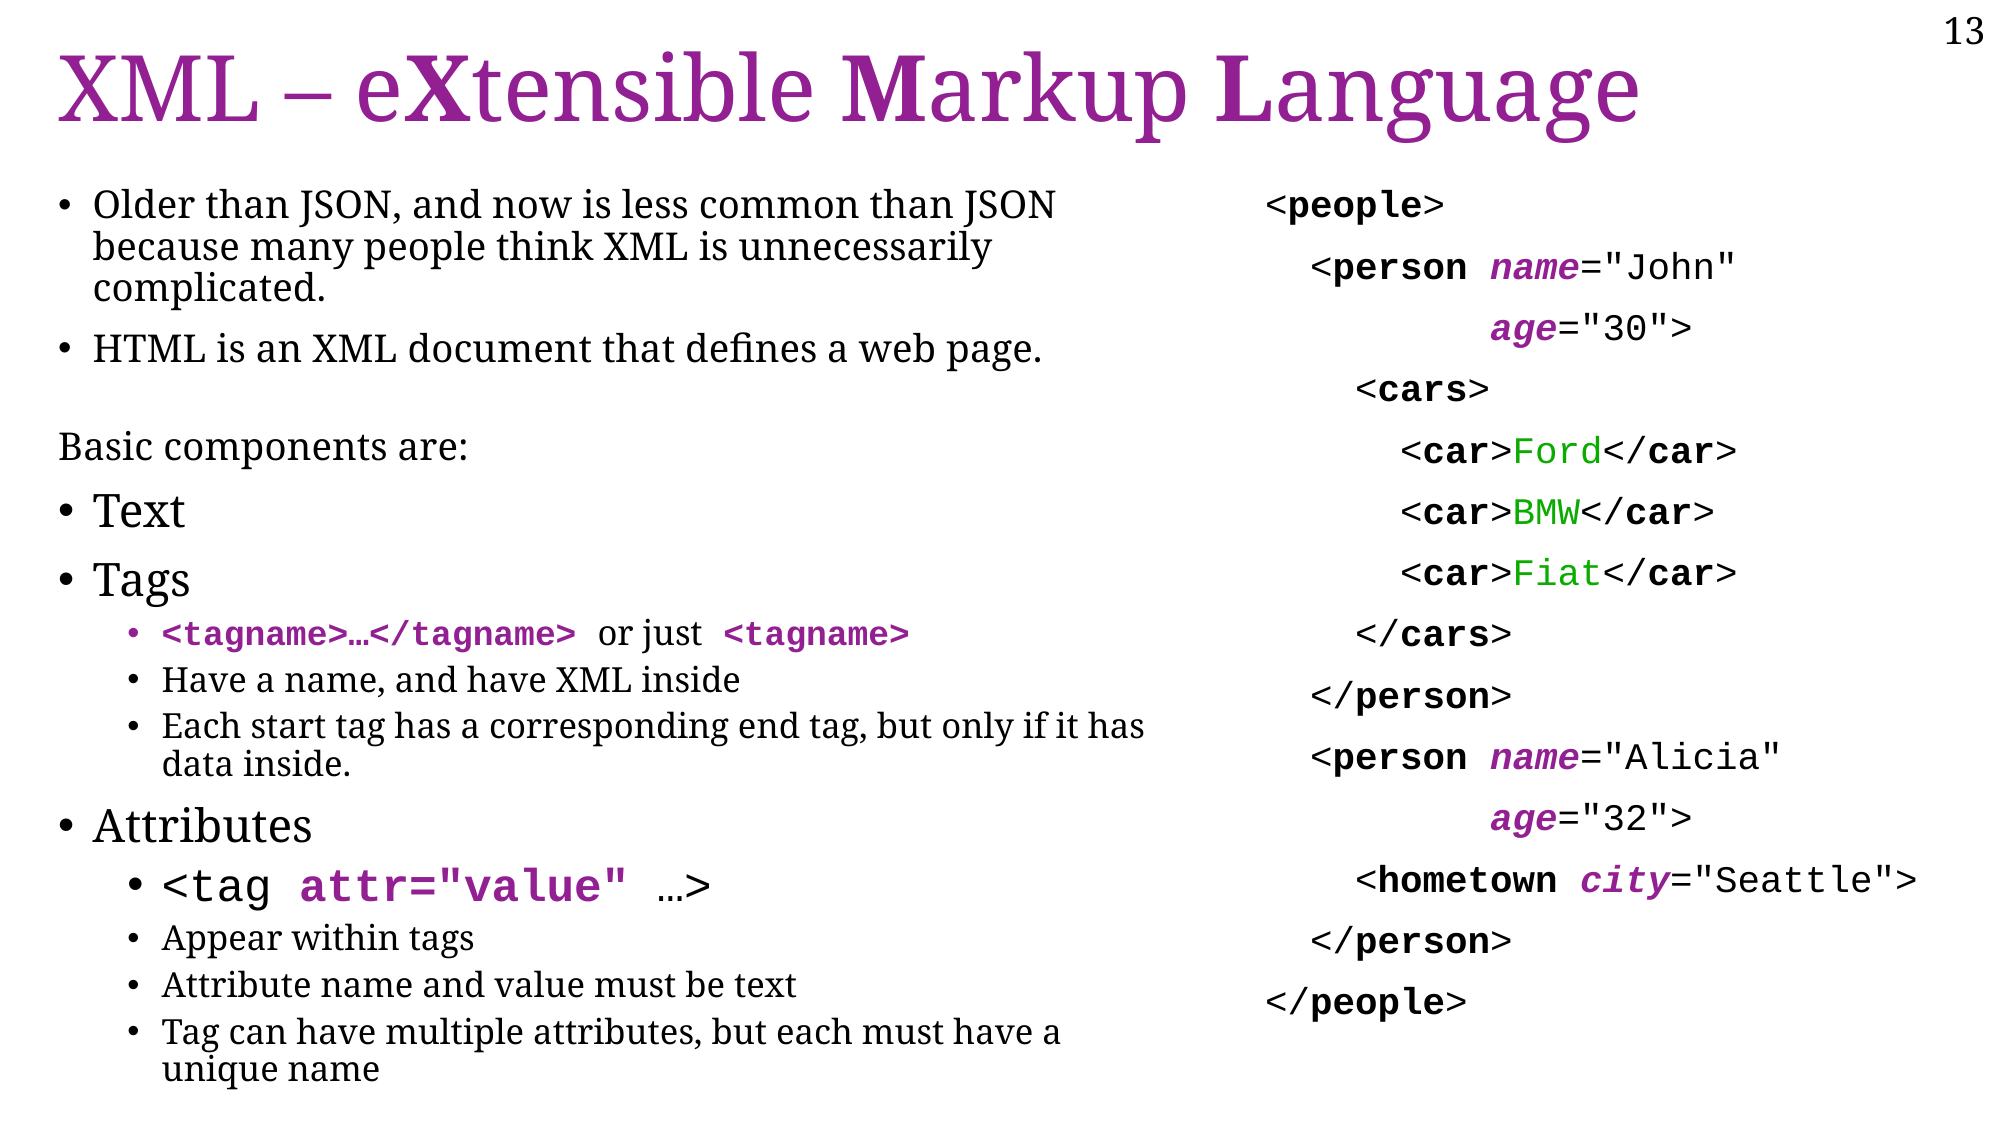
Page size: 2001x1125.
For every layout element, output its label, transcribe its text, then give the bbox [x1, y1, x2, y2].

text_box 13 [1901, 0, 2000, 60]
list <people> <person name="John" age="30"> <cars> <car>Ford</car> <car>BMW</car> <car>Fiat</car> </cars> </person> <person name="Alicia" age="32"> <hometown city="Seattle"> </person> </people> [1250, 177, 1953, 1101]
list Older than JSON, and now is less common than JSON because many people think XML is unnecessarily complicated. HTML is an XML document that defines a web page. Basic components are: Text Tags <tagname>…</tagname> or just <tagname> Have a name, and have XML inside Each start tag has a corresponding end tag, but only if it has data inside. Attributes <tag attr="value" …> Appear within tags Attribute name and value must be text Tag can have multiple attributes, but each must have a unique name [43, 177, 1200, 1101]
title XML – eXtensible Markup Language [43, 25, 1953, 158]
